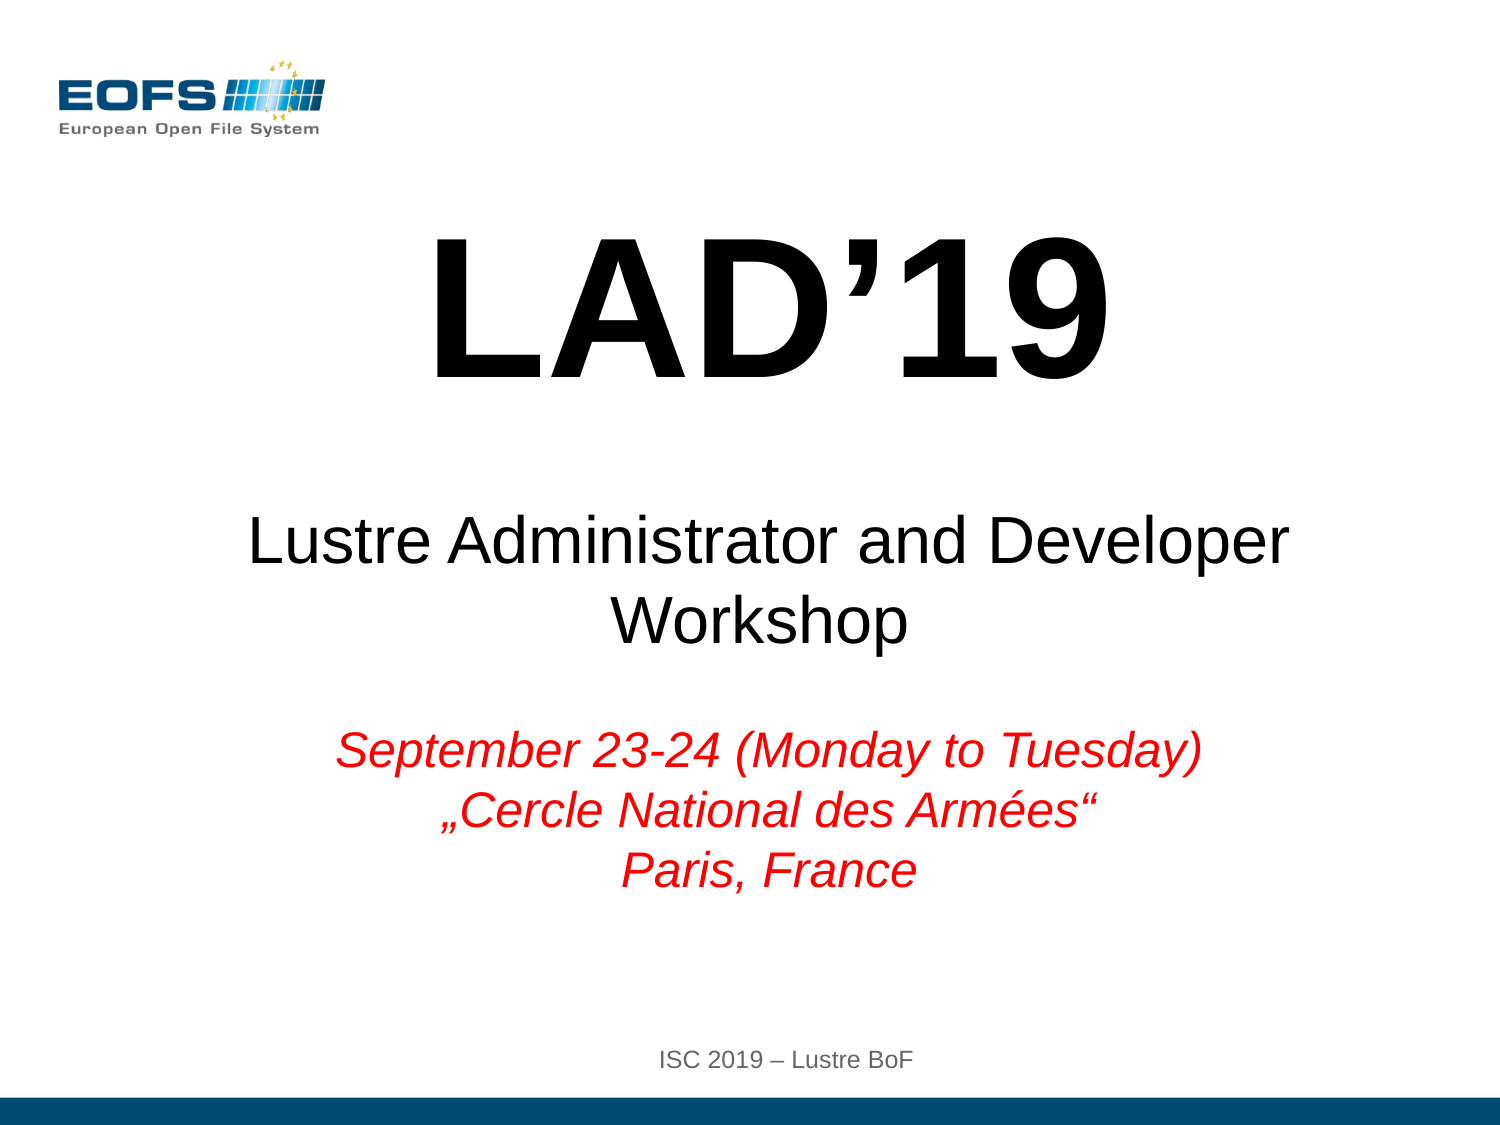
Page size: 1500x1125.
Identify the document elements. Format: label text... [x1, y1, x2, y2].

text_box ISC 2019 – Lustre BoF [290, 1046, 1283, 1088]
title LAD’19 Lustre Administrator and Developer Workshop September 23-24 (Monday to Tuesday) „Cercle National des Armées“ Paris, France [94, 375, 1445, 960]
picture [59, 59, 325, 137]
